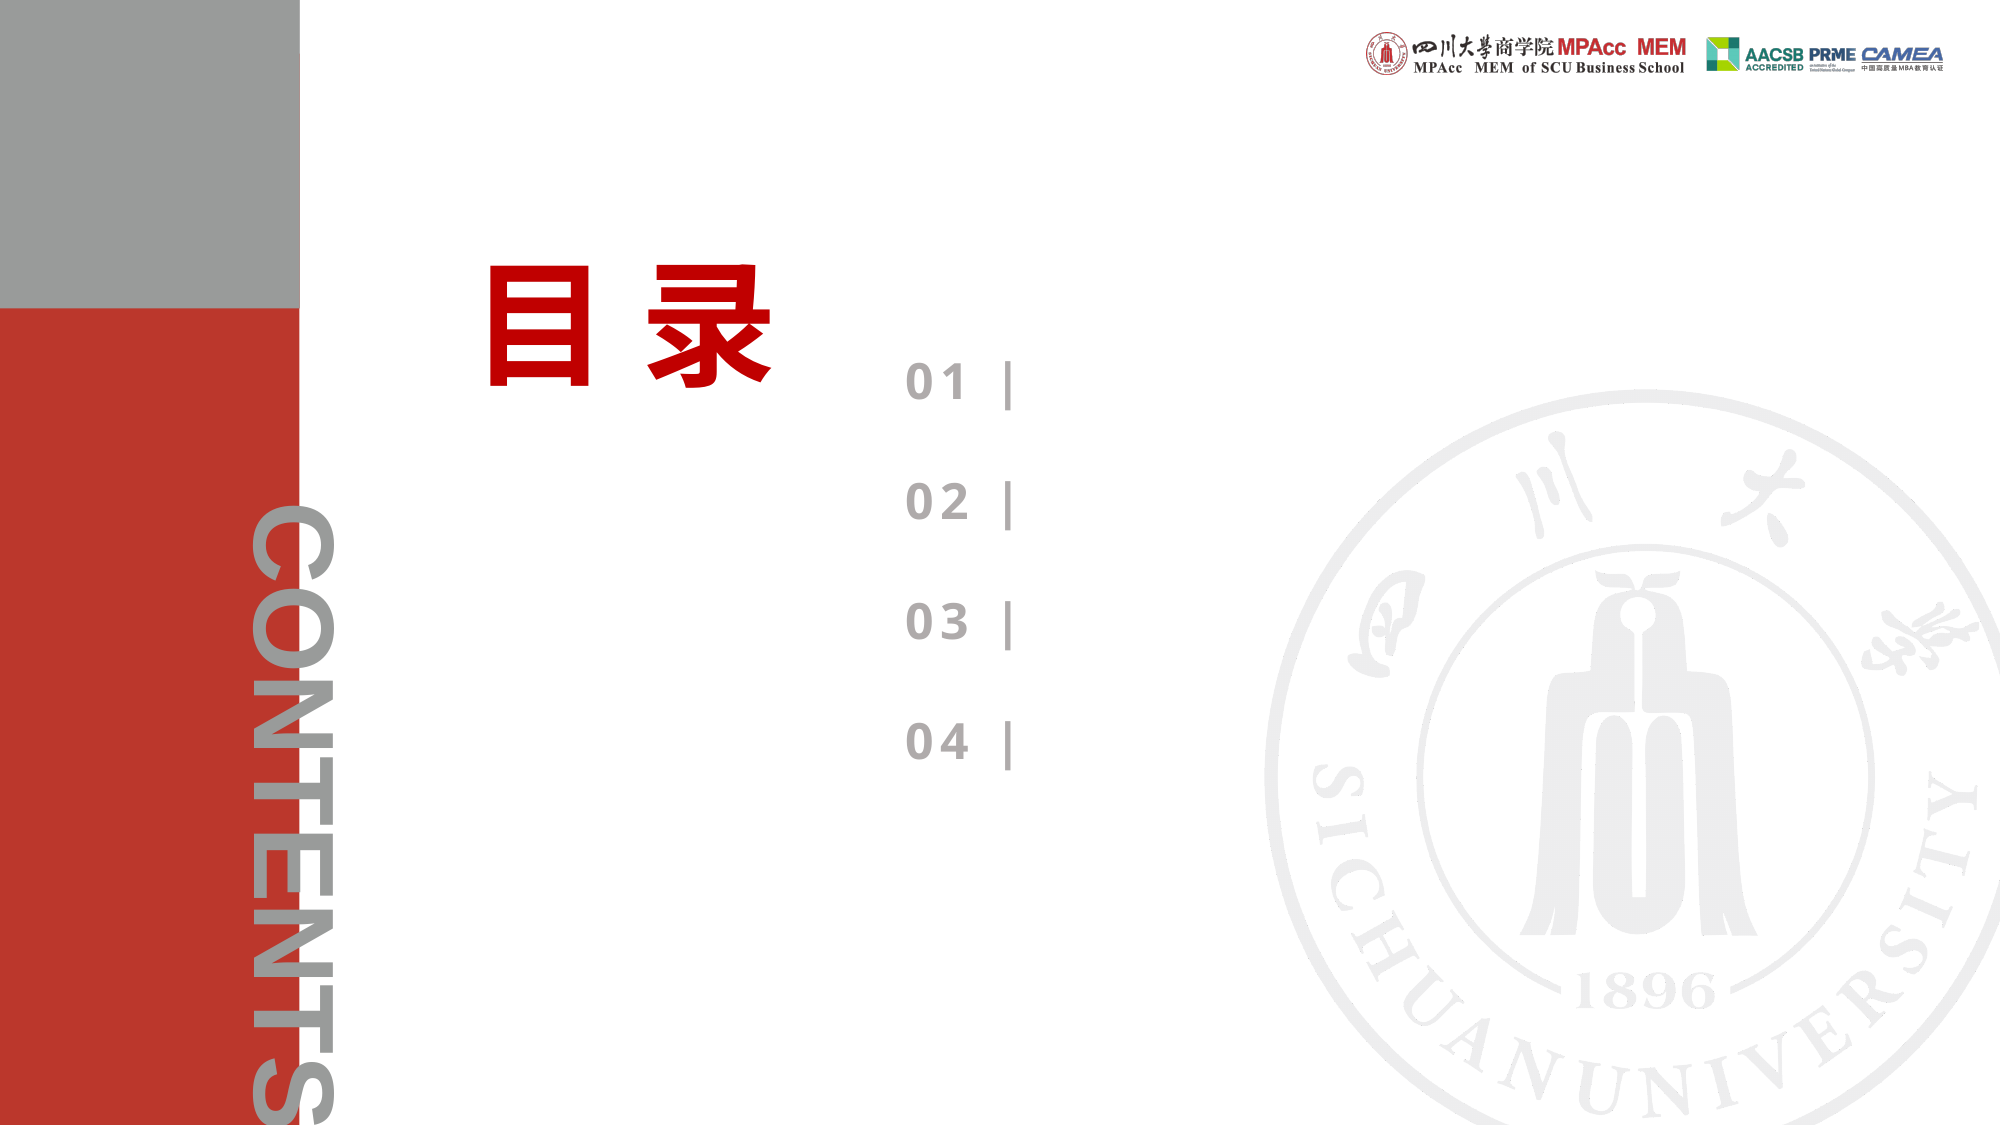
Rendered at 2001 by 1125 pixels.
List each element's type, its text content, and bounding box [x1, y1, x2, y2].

text_box CONTENTS [214, 490, 384, 1125]
text_box 01 | 02 | 03 | 04 | [891, 281, 1927, 897]
text_box 目 录 [456, 147, 862, 410]
picture [1264, 389, 2000, 1125]
text_box [0, 0, 300, 309]
text_box [0, 309, 300, 1125]
picture [1366, 32, 1943, 75]
